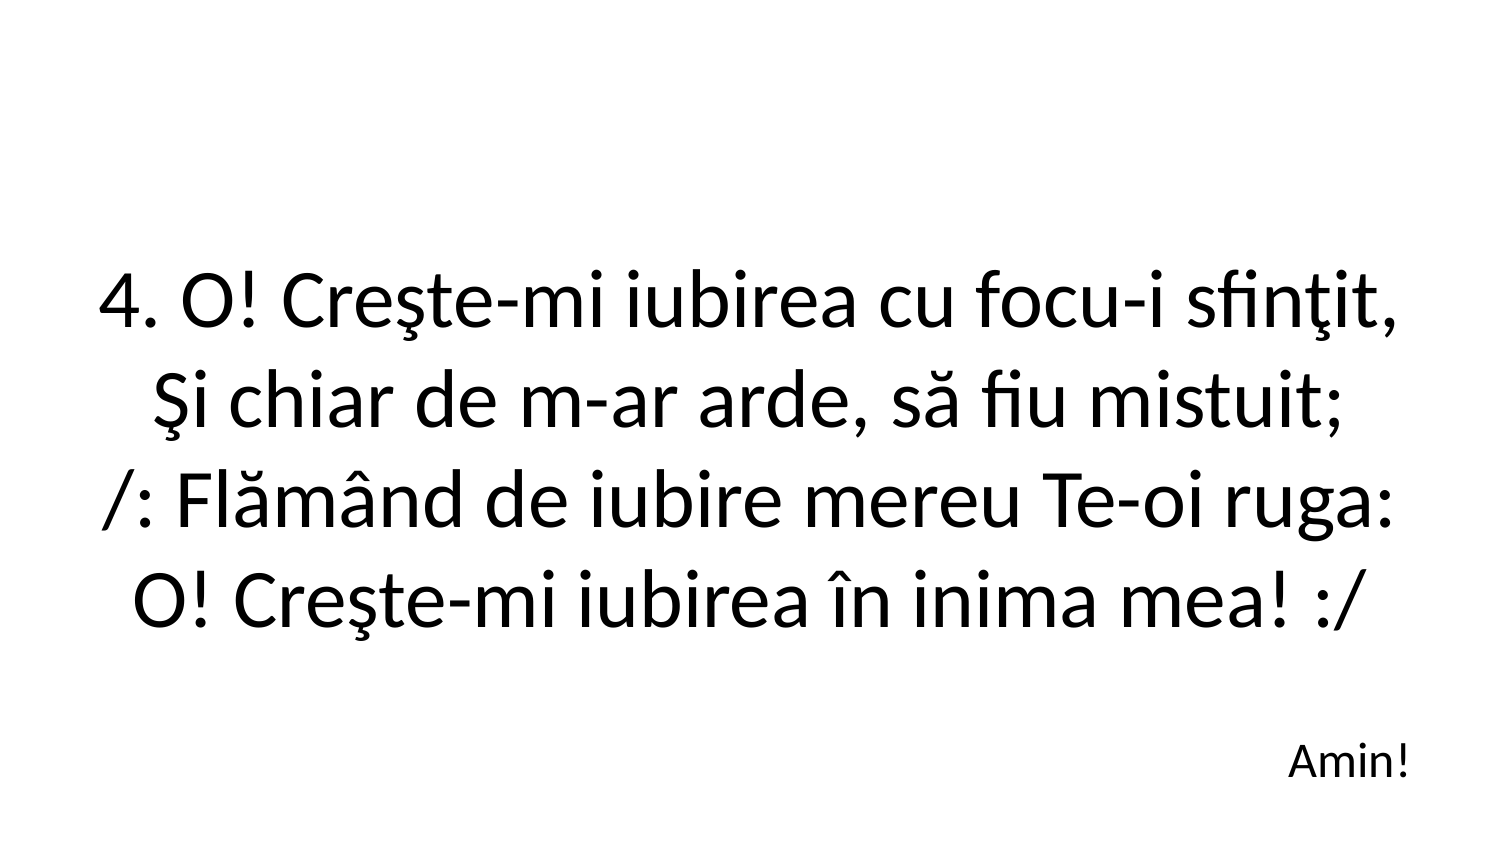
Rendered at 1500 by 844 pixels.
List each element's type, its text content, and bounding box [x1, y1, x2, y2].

text_box 4. O! Creşte-mi iubirea cu focu-i sfinţit, Şi chiar de m-ar arde, să fiu mistuit; /: Flămând de iubire mereu Te-oi ruga: O! Creşte-mi iubirea în inima mea! :/ [83, 192, 1417, 652]
text_box Amin! [1273, 674, 1427, 795]
